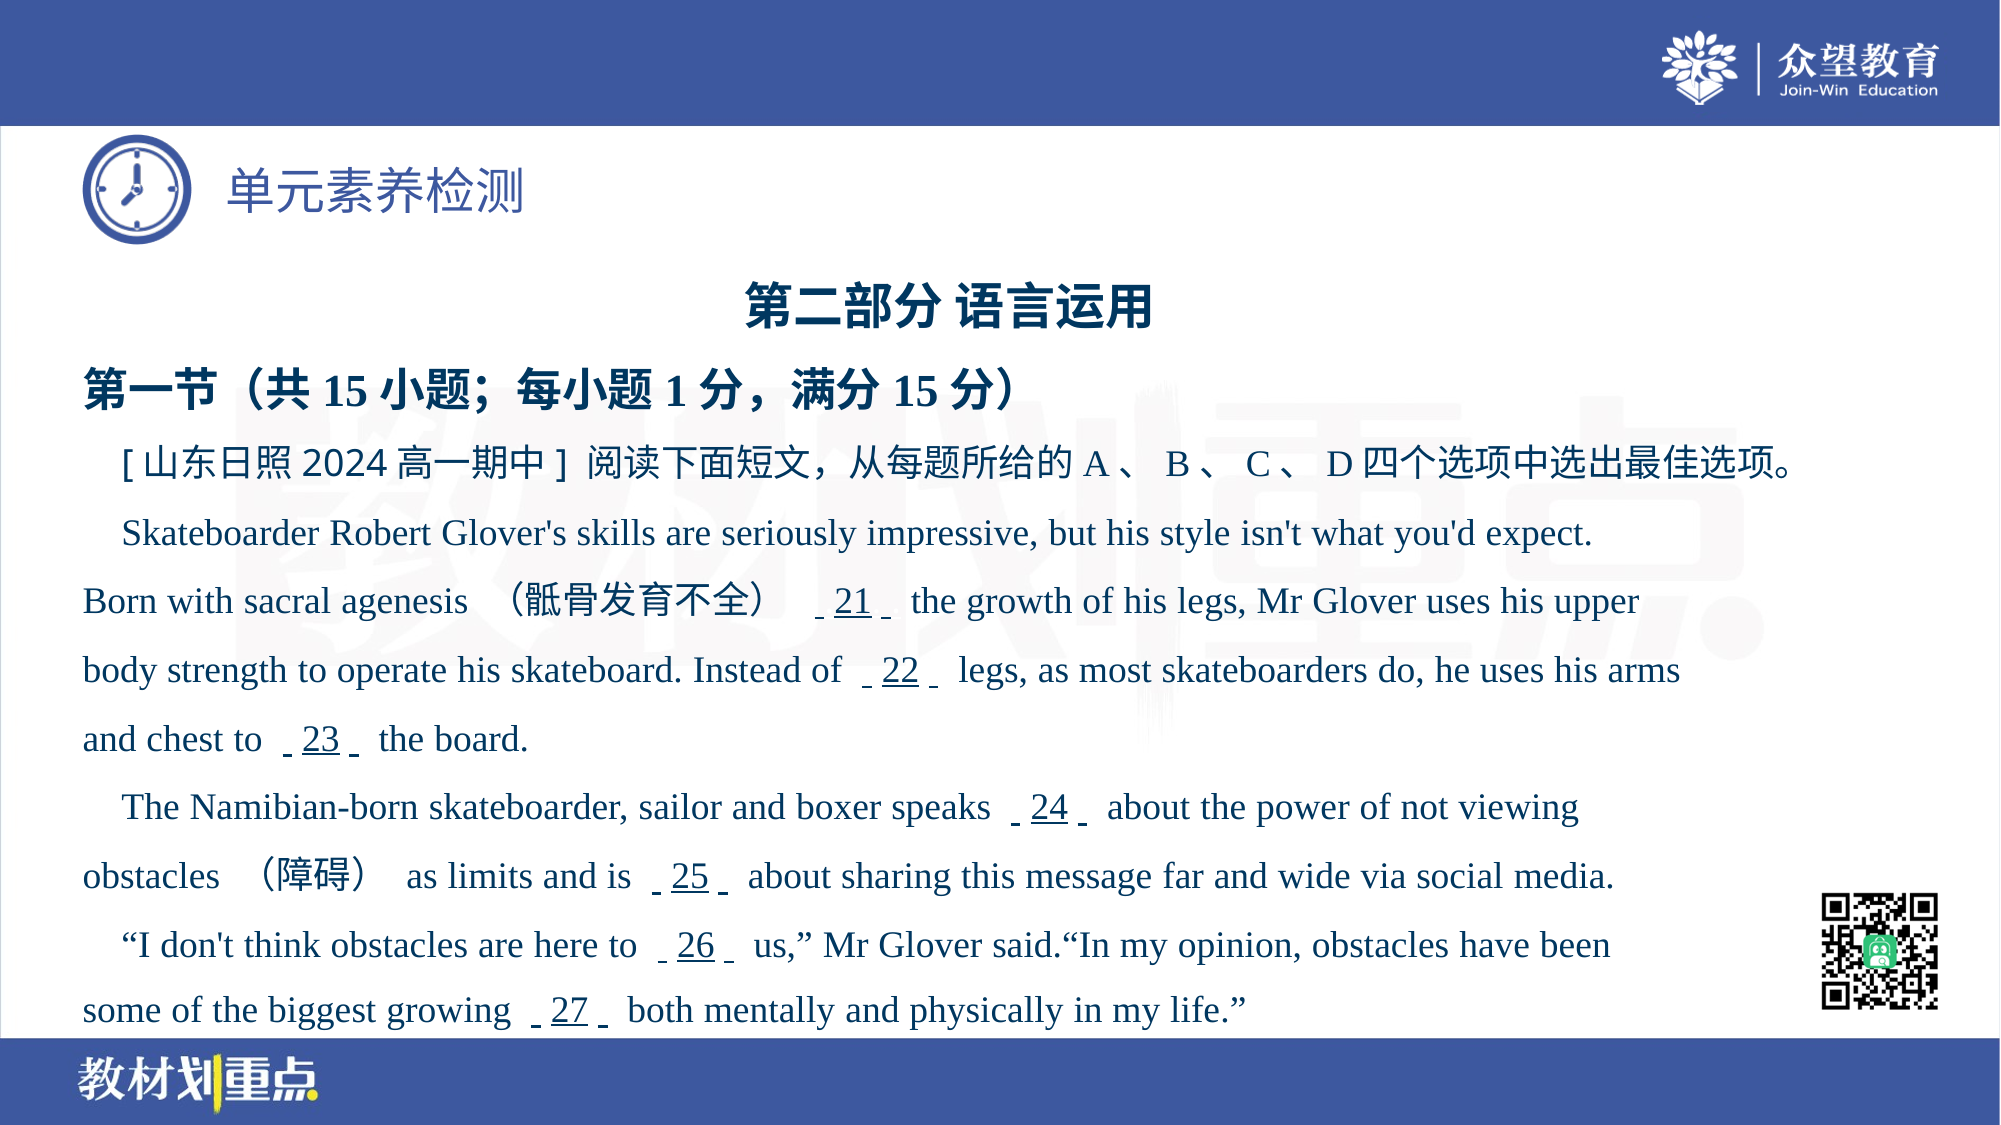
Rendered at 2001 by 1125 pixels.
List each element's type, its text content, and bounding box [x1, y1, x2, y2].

picture [0, 0, 2000, 1125]
text_box [山东日照2024高一期中] 阅读下面短文，从每题所给的A、B、C、D四个选项中选出最佳选项。 Skateboarder Robert Glover's skills are seriously impressive, but his style isn't what you'd expect. Born with sacral agenesis （骶骨发育不全） . .21. . the growth of his legs, Mr Glover uses his upper body strength to operate his skateboard. Instead of . .22. . legs, as most skateboarders do, he uses his arms and chest to . .23. . the board. The Namibian-born skateboarder, sailor and boxer speaks . .24. . about the power of not viewing obstacles （障碍） as limits and is . .25. . about sharing this message far and wide via social media. “I don't think obstacles are here to . .26. . us,” Mr Glover said.“In my opinion, obstacles have been some of the biggest growing . .27. . both mentally and physically in my life.” [82, 415, 1817, 1023]
text_box 第一节（共15小题；每小题1分，满分15分） [82, 334, 1817, 415]
text_box 第二部分 语言运用 [82, 247, 1817, 334]
